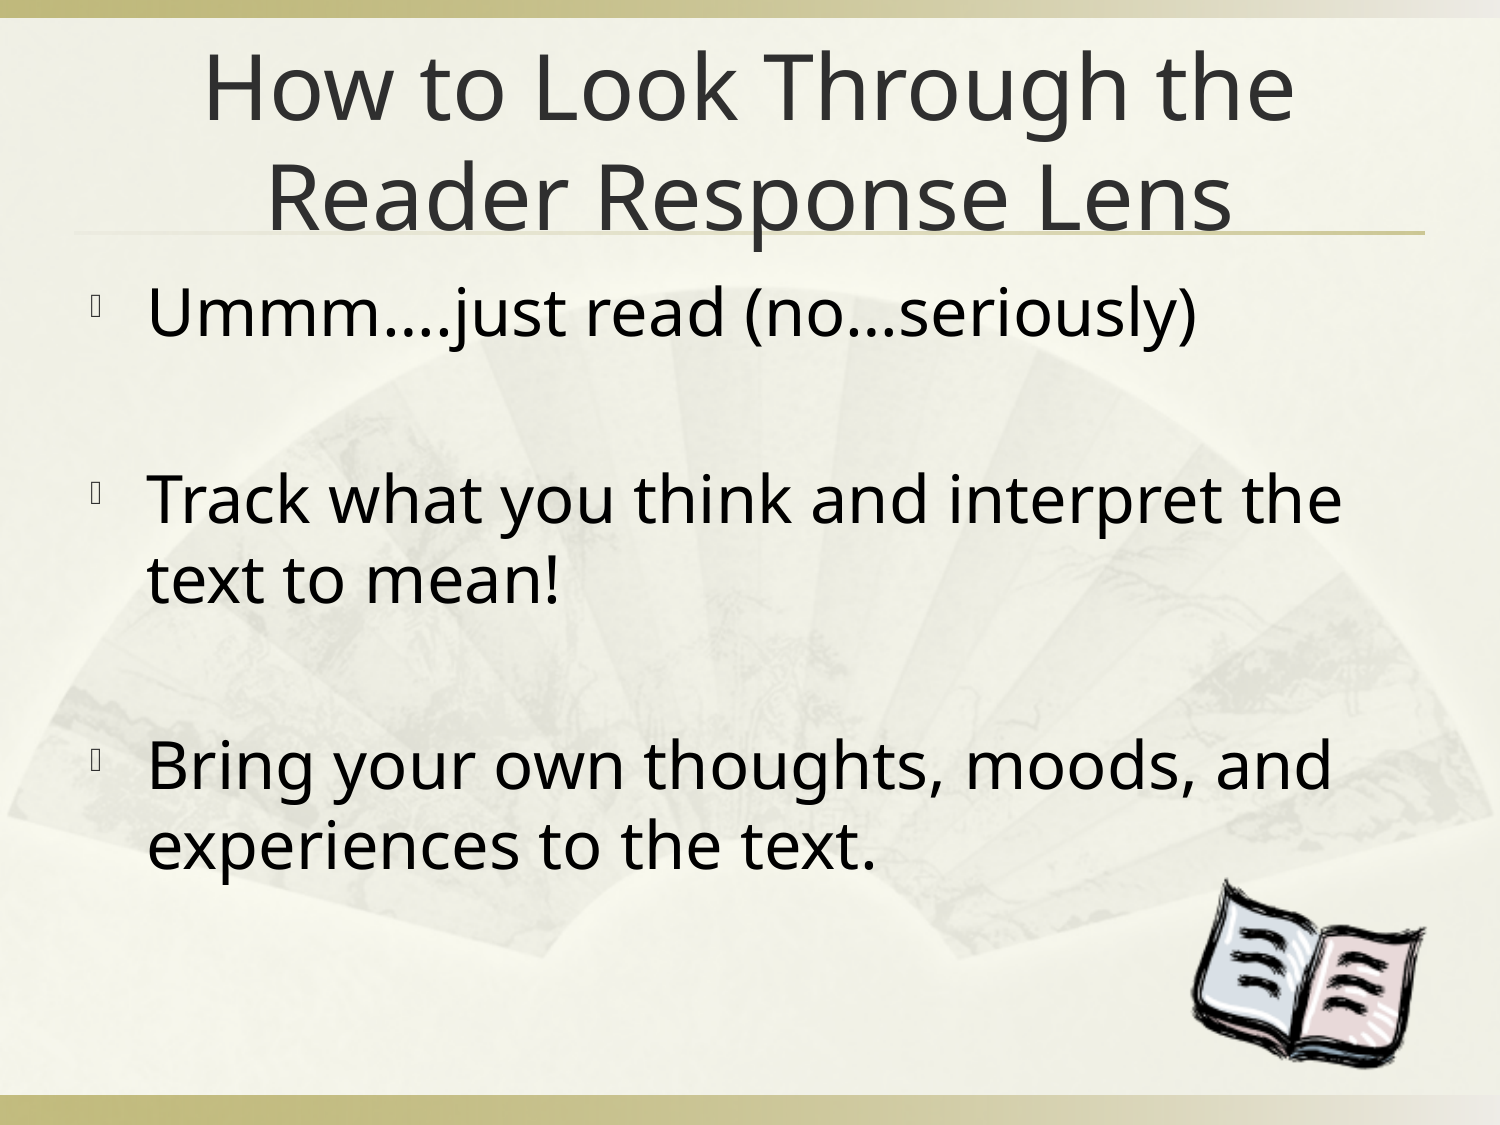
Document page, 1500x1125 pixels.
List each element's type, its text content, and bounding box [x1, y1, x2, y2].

list Ummm….just read (no…seriously) Track what you think and interpret the text to mean! Bring your own thoughts, moods, and experiences to the text. [74, 262, 1426, 1032]
title How to Look Through the Reader Response Lens [74, 44, 1426, 233]
picture [1186, 874, 1431, 1075]
